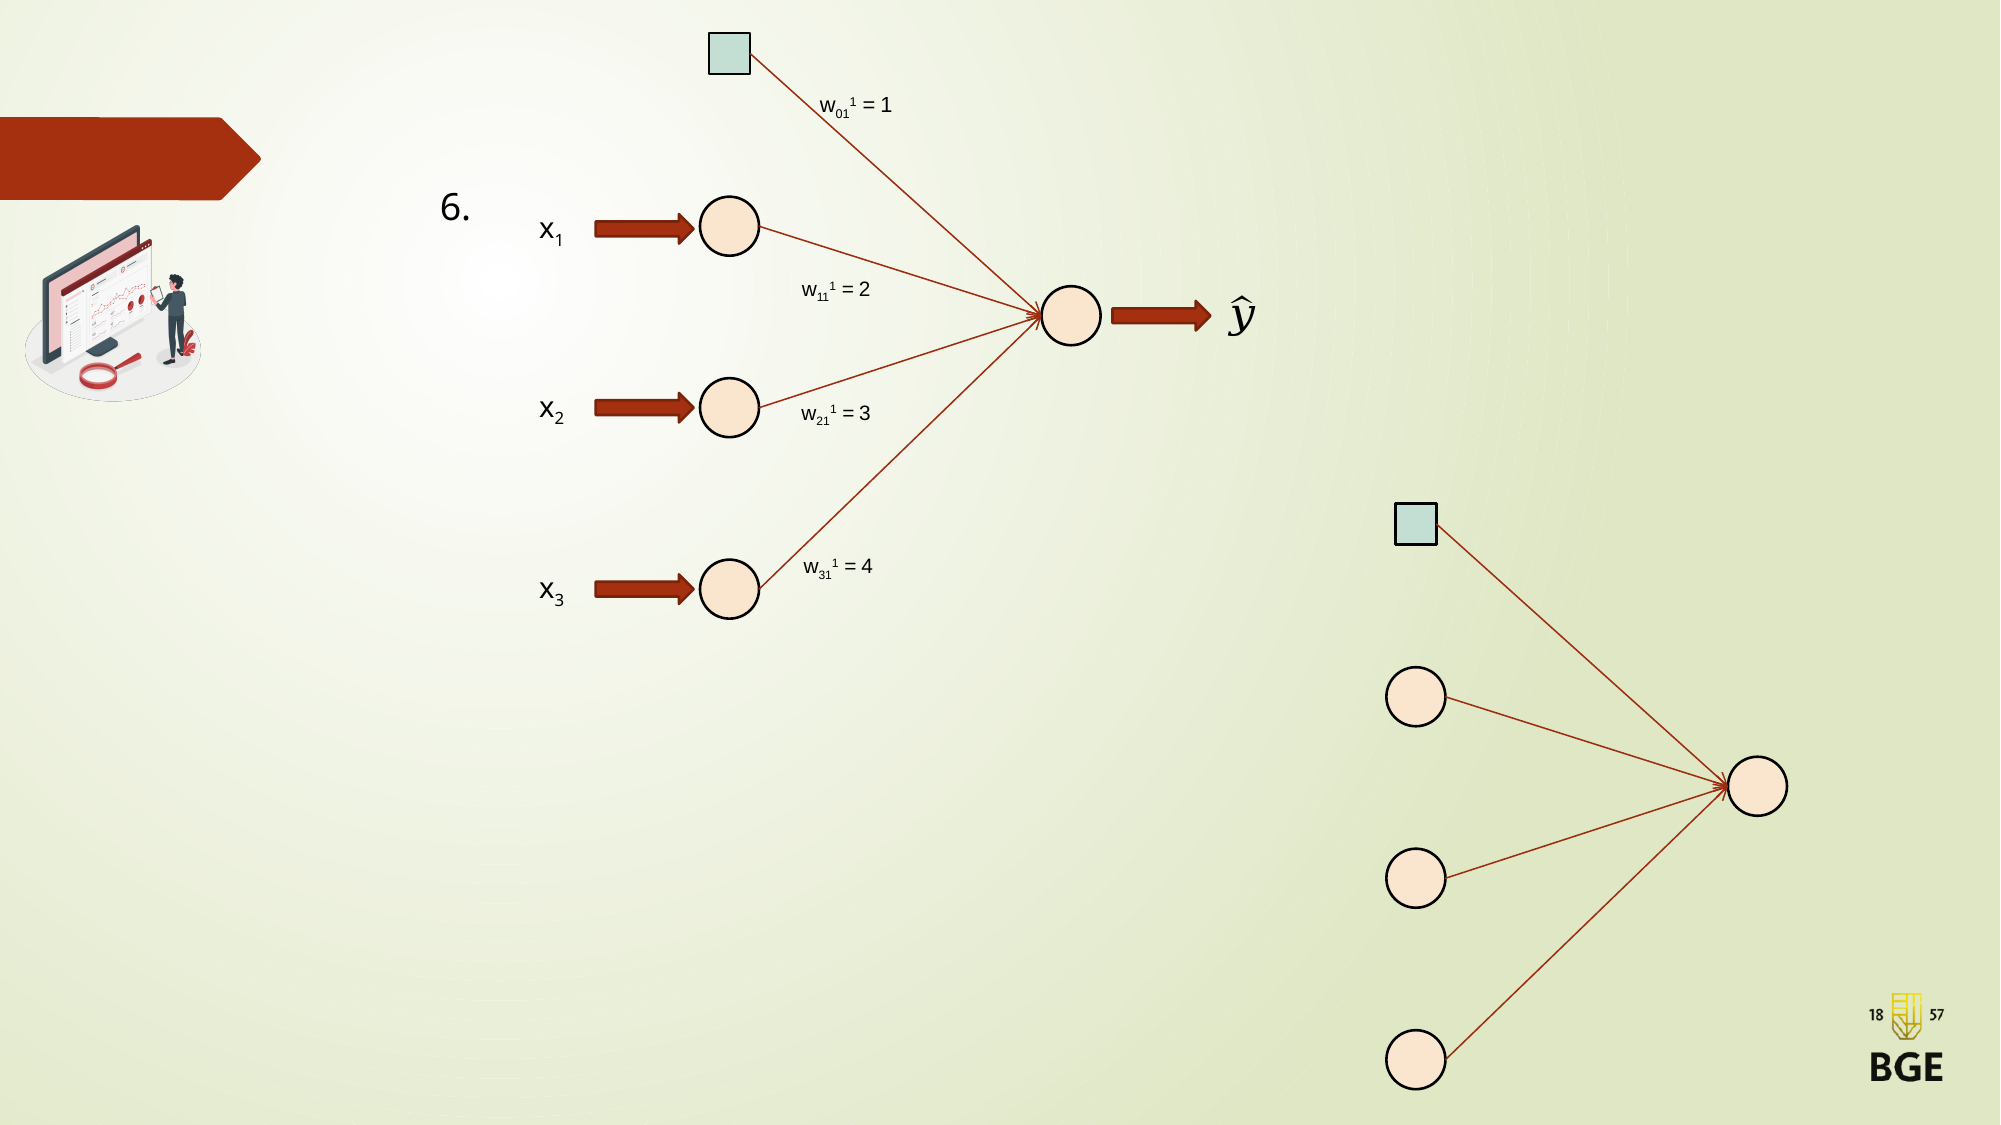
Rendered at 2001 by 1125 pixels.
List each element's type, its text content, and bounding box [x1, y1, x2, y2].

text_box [1436, 523, 1729, 787]
text_box [1734, 755, 1789, 818]
picture [17, 217, 208, 408]
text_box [1445, 785, 1729, 1060]
picture [1853, 984, 1958, 1090]
text_box [1385, 847, 1440, 910]
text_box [523, 32, 1260, 619]
text_box [1394, 502, 1438, 546]
text_box [1385, 665, 1431, 728]
text_box [1385, 1028, 1446, 1091]
text_box 6. [425, 175, 487, 236]
